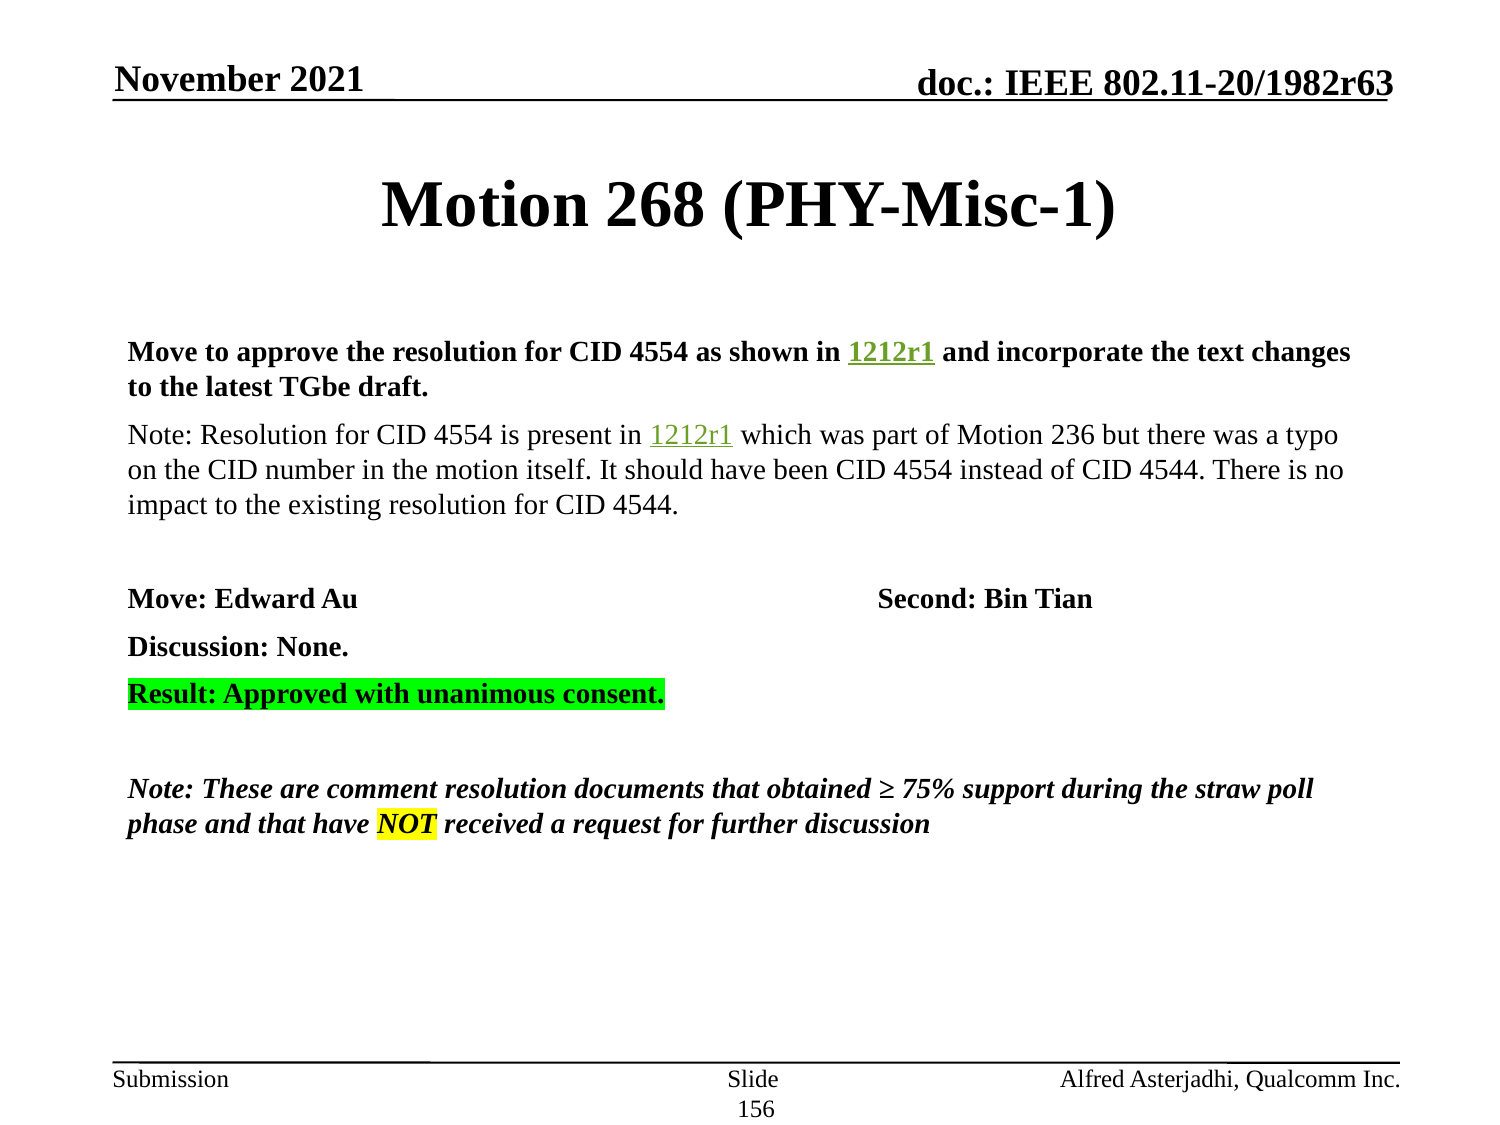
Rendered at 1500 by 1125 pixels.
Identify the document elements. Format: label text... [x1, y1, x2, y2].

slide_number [114, 54, 423, 100]
list Move to approve the resolution for CID 4554 as shown in 1212r1 and incorporate the text changes to the latest TGbe draft. Note: Resolution for CID 4554 is present in 1212r1 which was part of Motion 236 but there was a typo on the CID number in the motion itself. It should have been CID 4554 instead of CID 4544. There is no impact to the existing resolution for CID 4544. Move: Edward Au Second: Bin Tian Discussion: None. Result: Approved with unanimous consent. Note: These are comment resolution documents that obtained ≥ 75% support during the straw poll phase and that have NOT received a request for further discussion [112, 324, 1388, 1063]
footer Alfred Asterjadhi, Qualcomm Inc. [878, 1061, 1402, 1093]
title Motion 268 (PHY-Misc-1) [112, 112, 1388, 288]
slide_number Slide 156 [712, 1061, 800, 1123]
